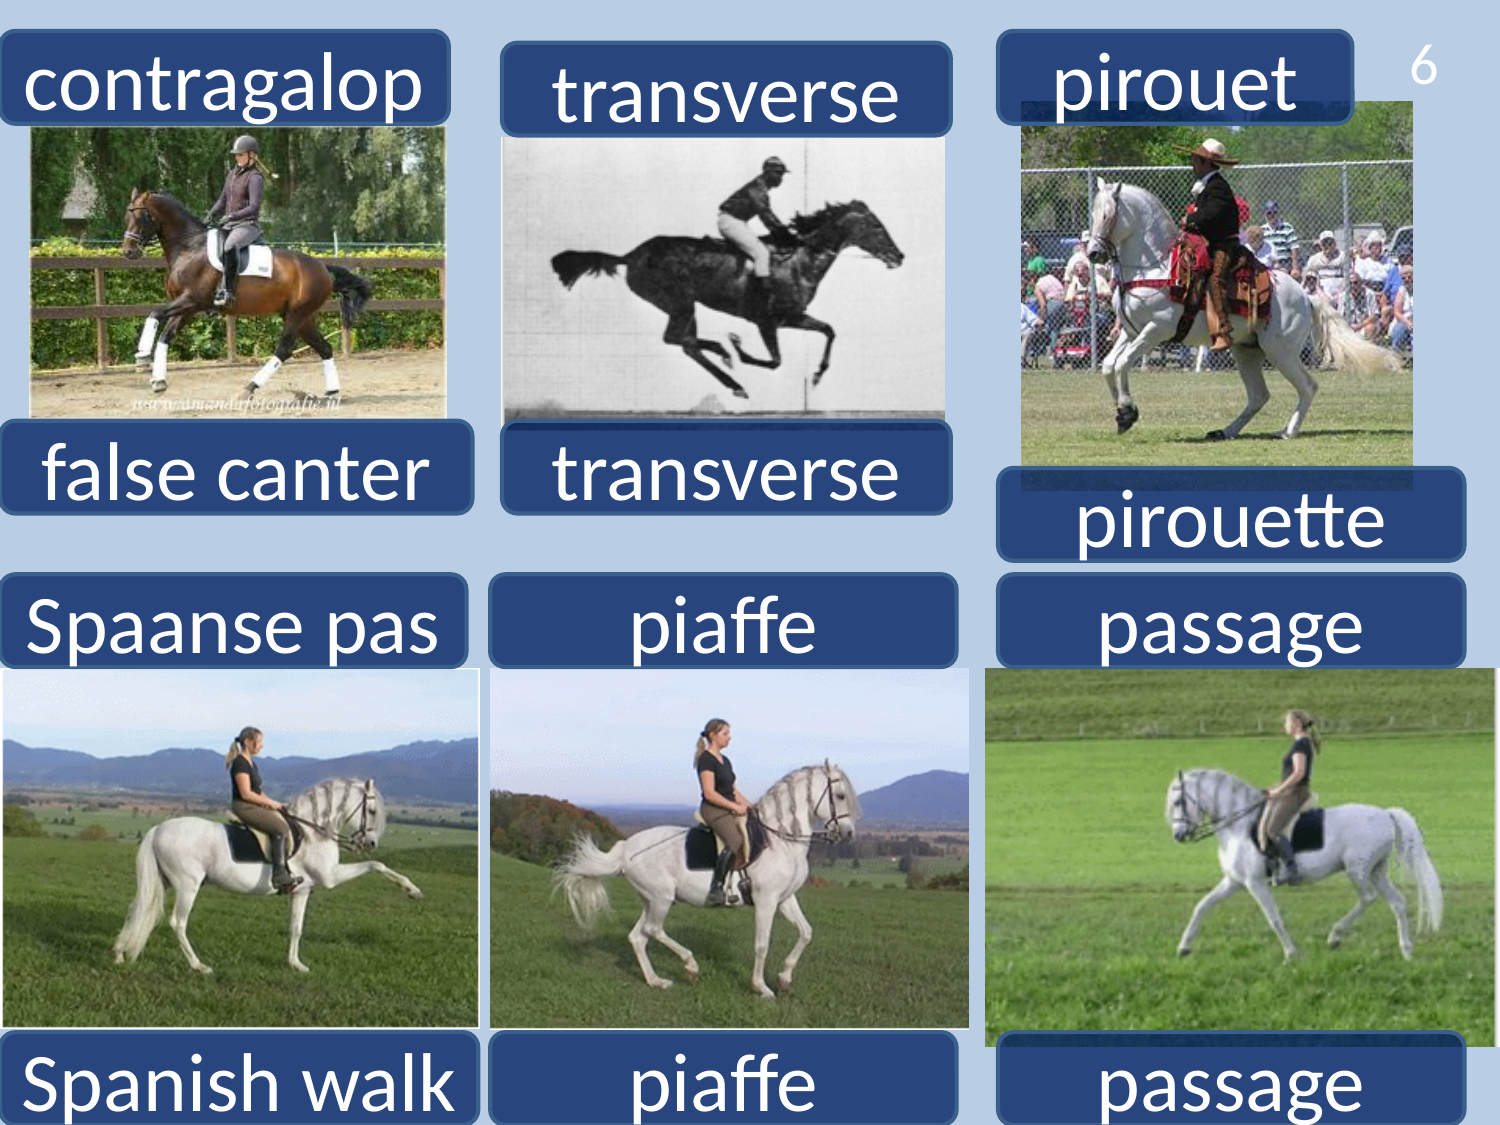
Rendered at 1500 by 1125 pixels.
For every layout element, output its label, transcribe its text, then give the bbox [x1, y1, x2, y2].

text_box false canter [0, 418, 475, 516]
text_box pirouette [995, 465, 1467, 563]
text_box pirouet [995, 28, 1355, 126]
text_box Spanish walk [0, 1037, 481, 1125]
picture [501, 136, 946, 433]
text_box piaffe [488, 572, 959, 667]
text_box transverse [499, 40, 953, 135]
text_box Spaanse pas [0, 572, 469, 667]
picture [984, 668, 1500, 1048]
text_box transverse [499, 428, 953, 516]
picture [489, 668, 969, 1030]
text_box passage [995, 572, 1467, 667]
picture [1021, 101, 1413, 492]
text_box piaffe [488, 1038, 959, 1125]
text_box passage [995, 1055, 1467, 1125]
text_box contragalop [0, 28, 451, 126]
picture [29, 125, 447, 421]
picture [0, 668, 480, 1029]
slide_number 6 [1346, 30, 1455, 91]
